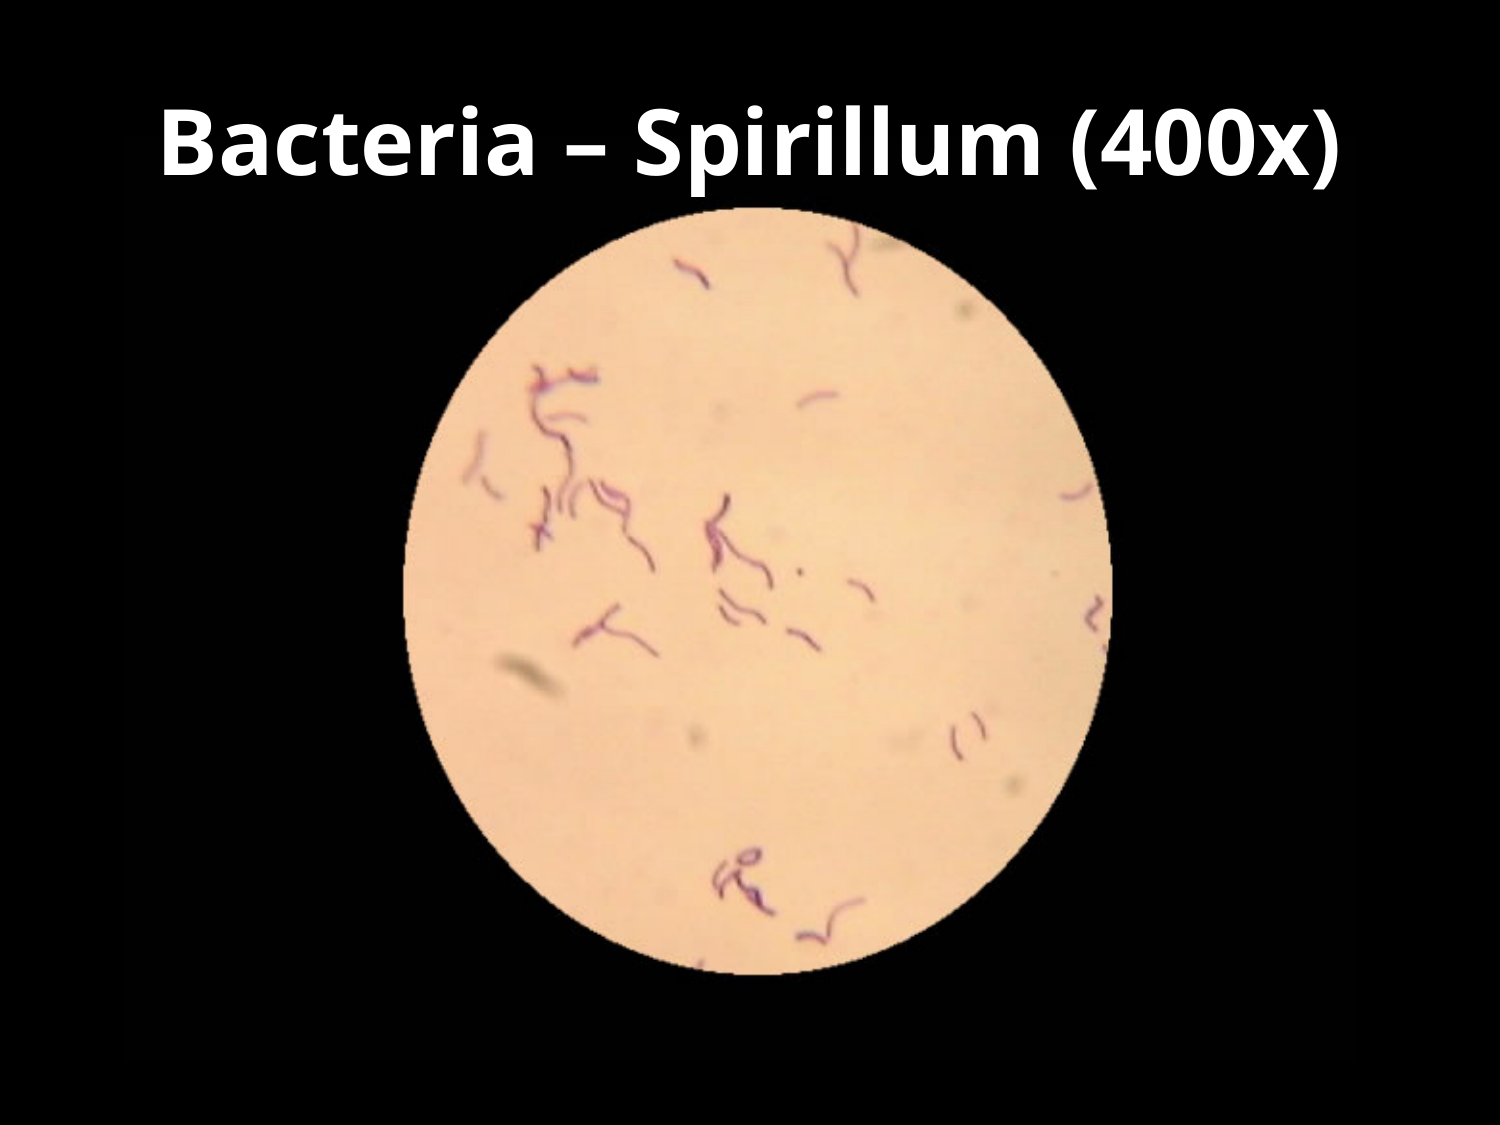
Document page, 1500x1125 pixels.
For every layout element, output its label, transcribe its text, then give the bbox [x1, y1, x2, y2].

picture [124, 137, 1355, 1060]
title Bacteria – Spirillum (400x) [74, 44, 1426, 233]
